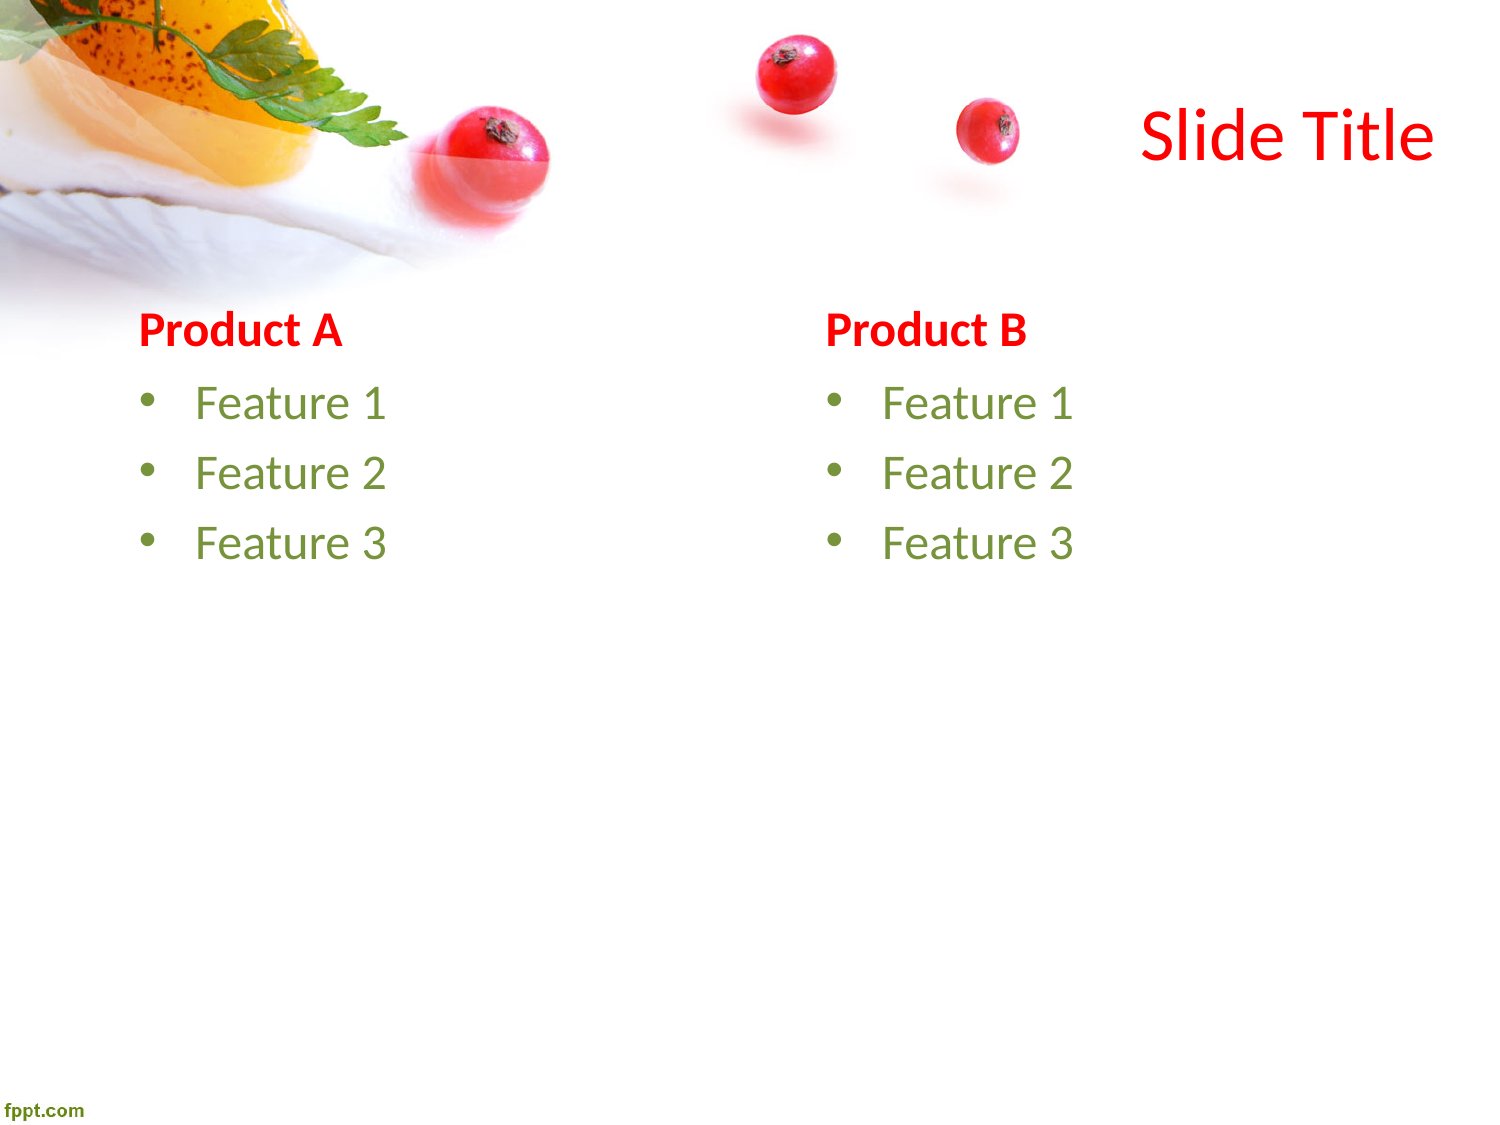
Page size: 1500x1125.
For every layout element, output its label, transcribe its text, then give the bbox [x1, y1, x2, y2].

picture [0, 0, 1500, 1125]
list Product B [810, 258, 1474, 362]
list Feature 1 Feature 2 Feature 3 [123, 362, 787, 860]
title Slide Title [123, 36, 1452, 224]
list Feature 1 Feature 2 Feature 3 [810, 362, 1474, 860]
list Product A [123, 258, 787, 362]
